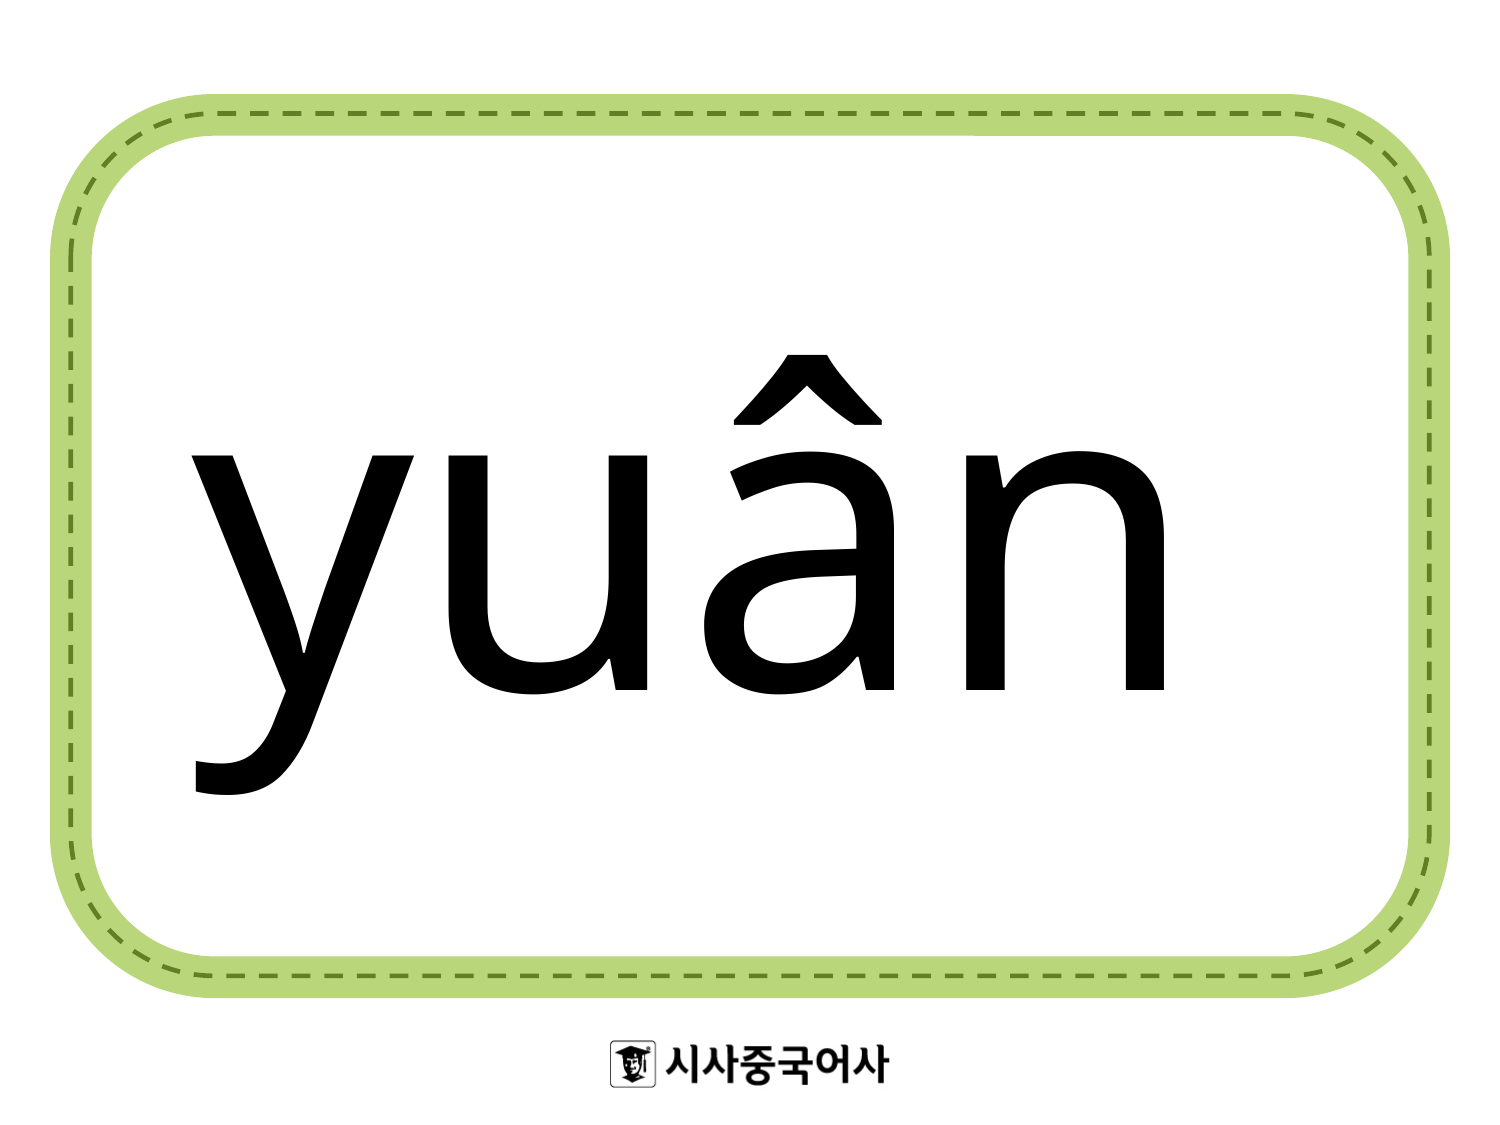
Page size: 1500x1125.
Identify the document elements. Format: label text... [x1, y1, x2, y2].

text_box yuân [145, 184, 1354, 847]
picture [602, 1034, 898, 1094]
